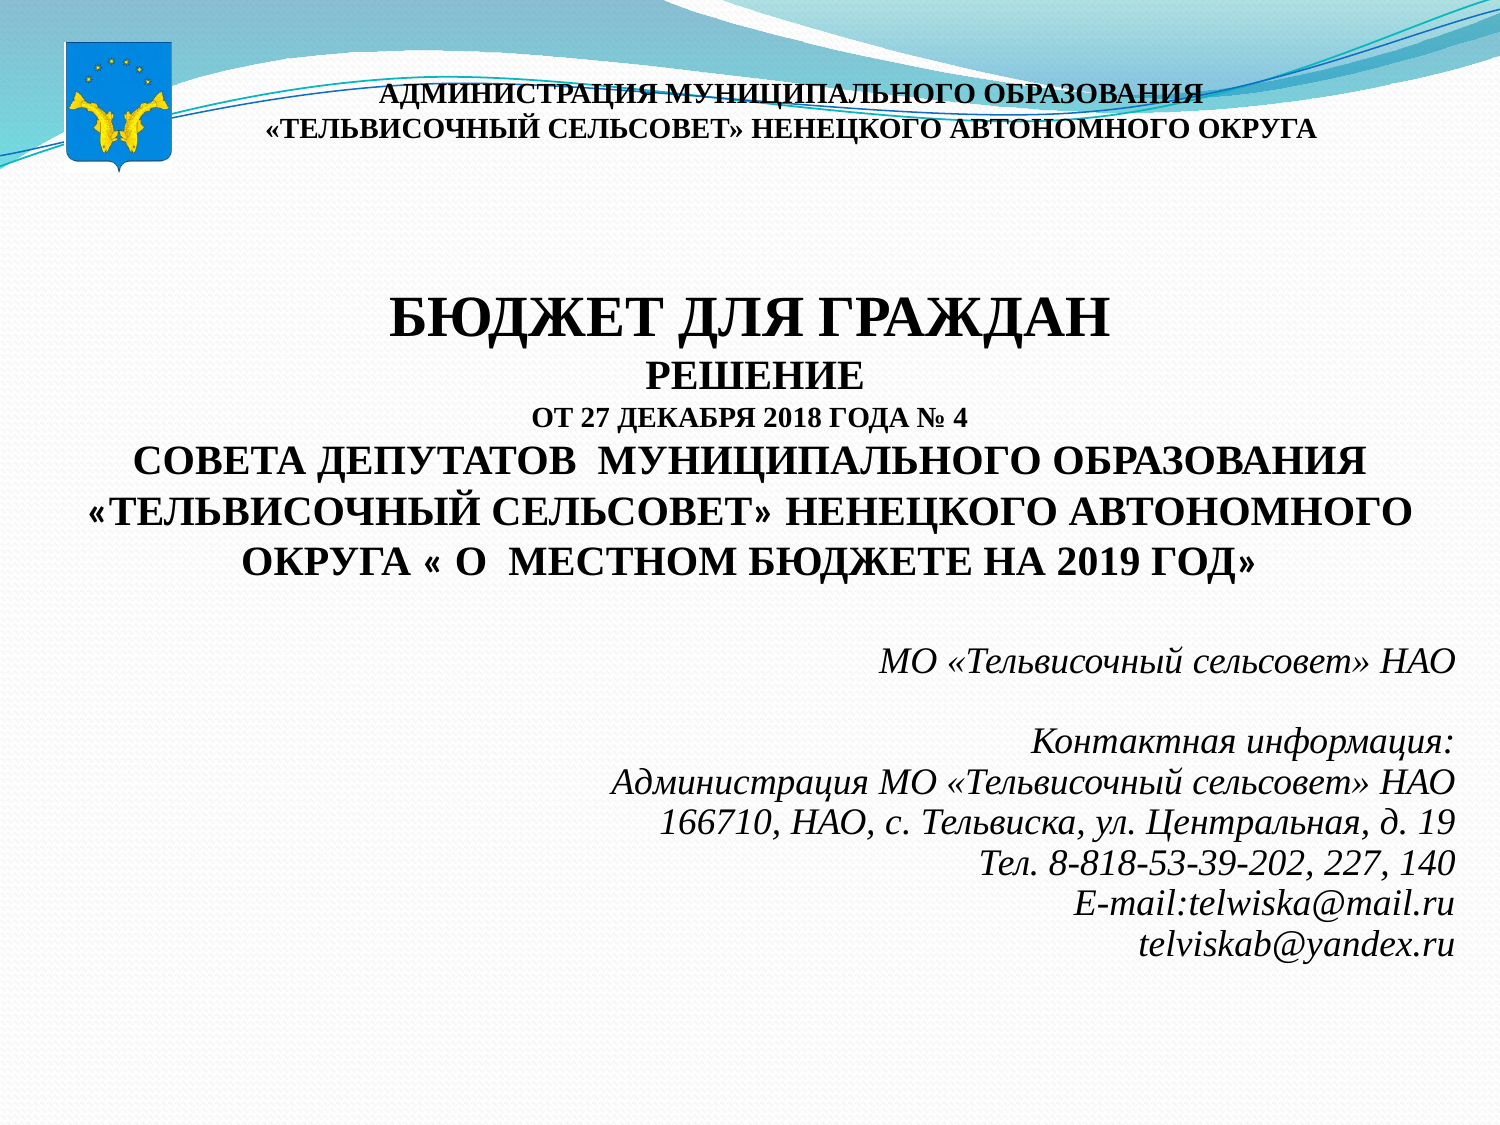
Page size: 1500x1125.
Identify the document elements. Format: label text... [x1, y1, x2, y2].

picture [64, 42, 172, 173]
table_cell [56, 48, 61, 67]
text_box БЮДЖЕТ ДЛЯ ГРАЖДАН РЕШЕНИЕ ОТ 27 ДЕКАБРЯ 2018 ГОДА № 4 СОВЕТА ДЕПУТАТОВ МУНИЦИПАЛЬНОГО ОБРАЗОВАНИЯ «ТЕЛЬВИСОЧНЫЙ СЕЛЬСОВЕТ» НЕНЕЦКОГО АВТОНОМНОГО ОКРУГА « О МЕСТНОМ БЮДЖЕТЕ НА 2019 ГОД» [0, 270, 1500, 641]
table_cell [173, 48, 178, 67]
text_box МО «Тельвисочный сельсовет» НАО Контактная информация: Администрация МО «Тельвисочный сельсовет» НАО 166710, НАО, с. Тельвиска, ул. Центральная, д. 19 Тел. 8-818-53-39-202, 227, 140 E-mail:telwiska@mail.ru telviskab@yandex.ru [375, 633, 1471, 972]
text_box АДМИНИСТРАЦИЯ МУНИЦИПАЛЬНОГО ОБРАЗОВАНИЯ «ТЕЛЬВИСОЧНЫЙ СЕЛЬСОВЕТ» НЕНЕЦКОГО АВТОНОМНОГО ОКРУГА [206, 66, 1376, 152]
